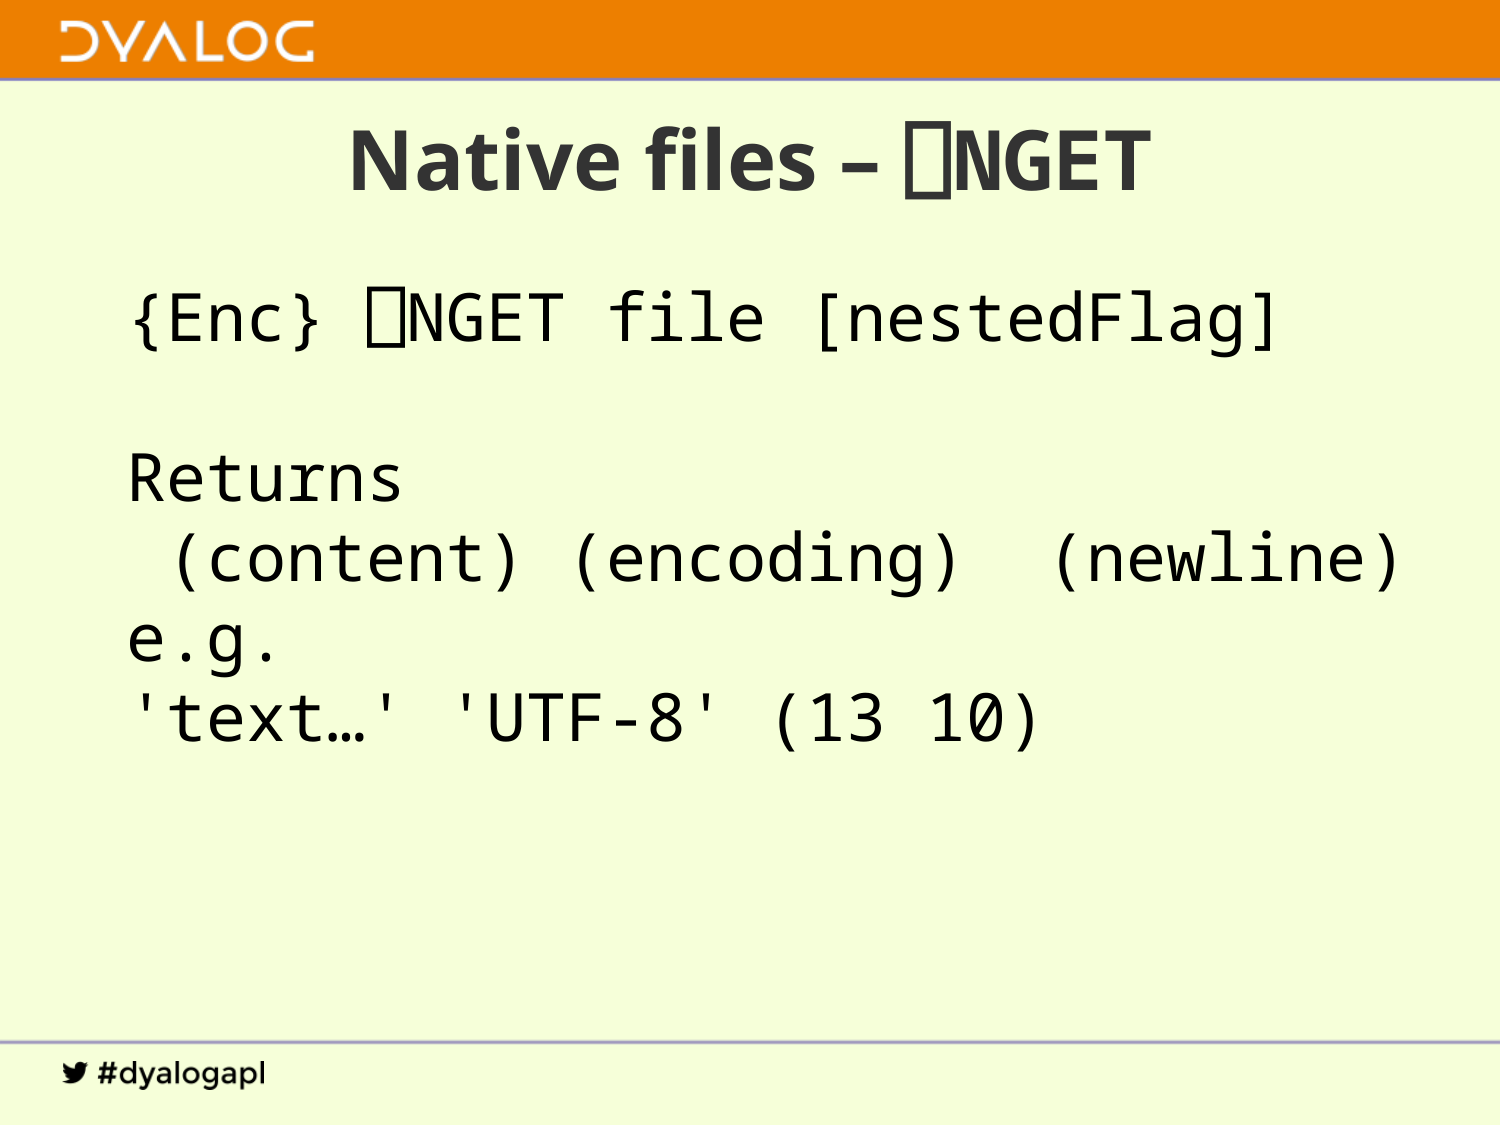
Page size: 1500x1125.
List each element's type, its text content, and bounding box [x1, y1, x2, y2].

title Native files – ⎕NGET [112, 99, 1388, 268]
picture [0, 0, 1500, 1125]
subtitle {Enc} ⎕NGET file [nestedFlag] Returns (content) (encoding) (newline) e.g. 'text…' 'UTF-8' (13 10) [112, 267, 1424, 976]
